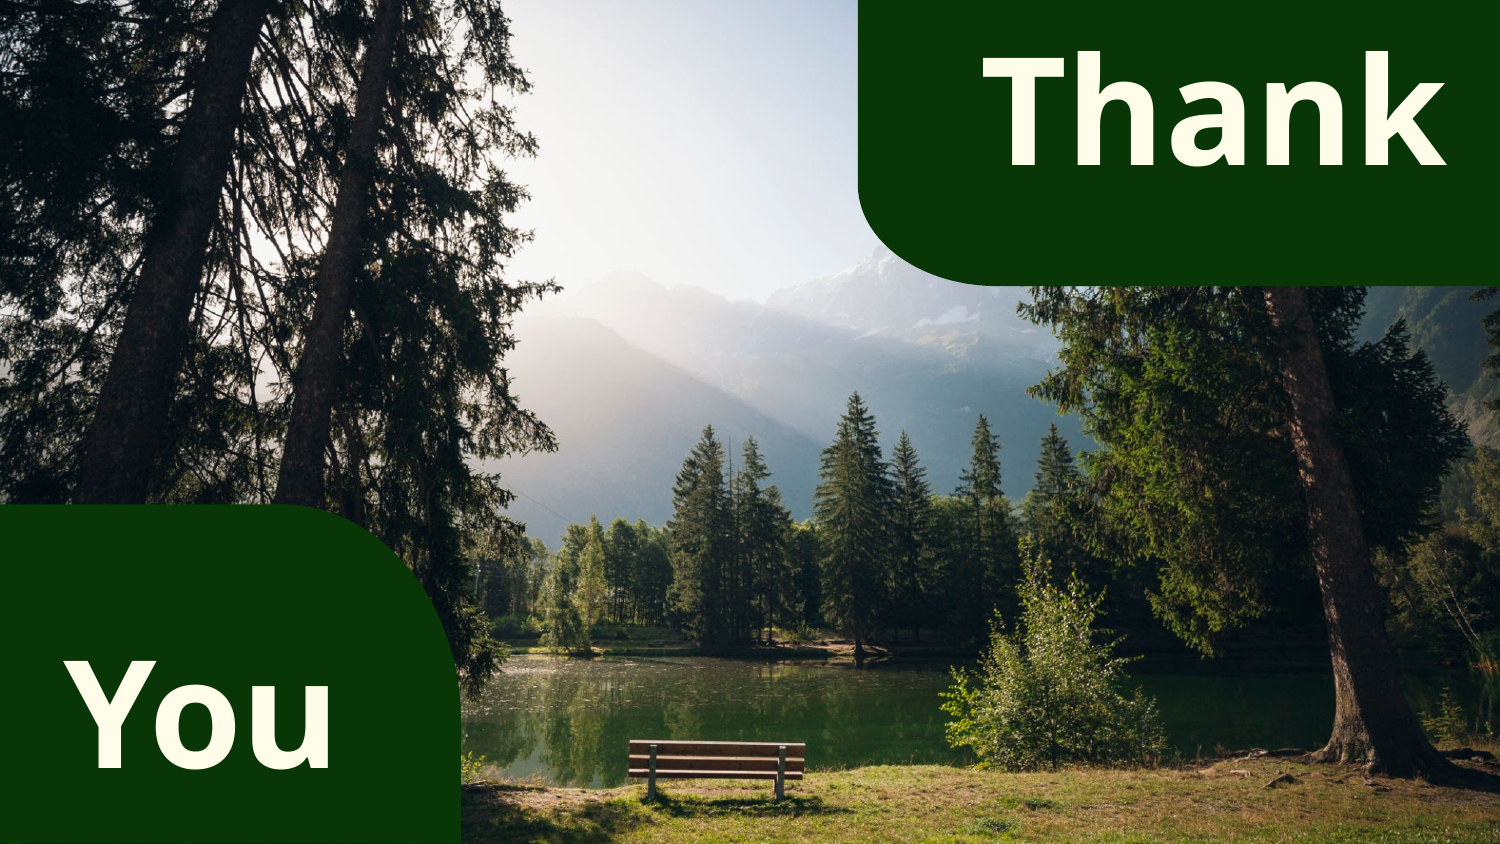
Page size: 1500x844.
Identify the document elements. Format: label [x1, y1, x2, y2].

text_box [0, 0, 1500, 844]
